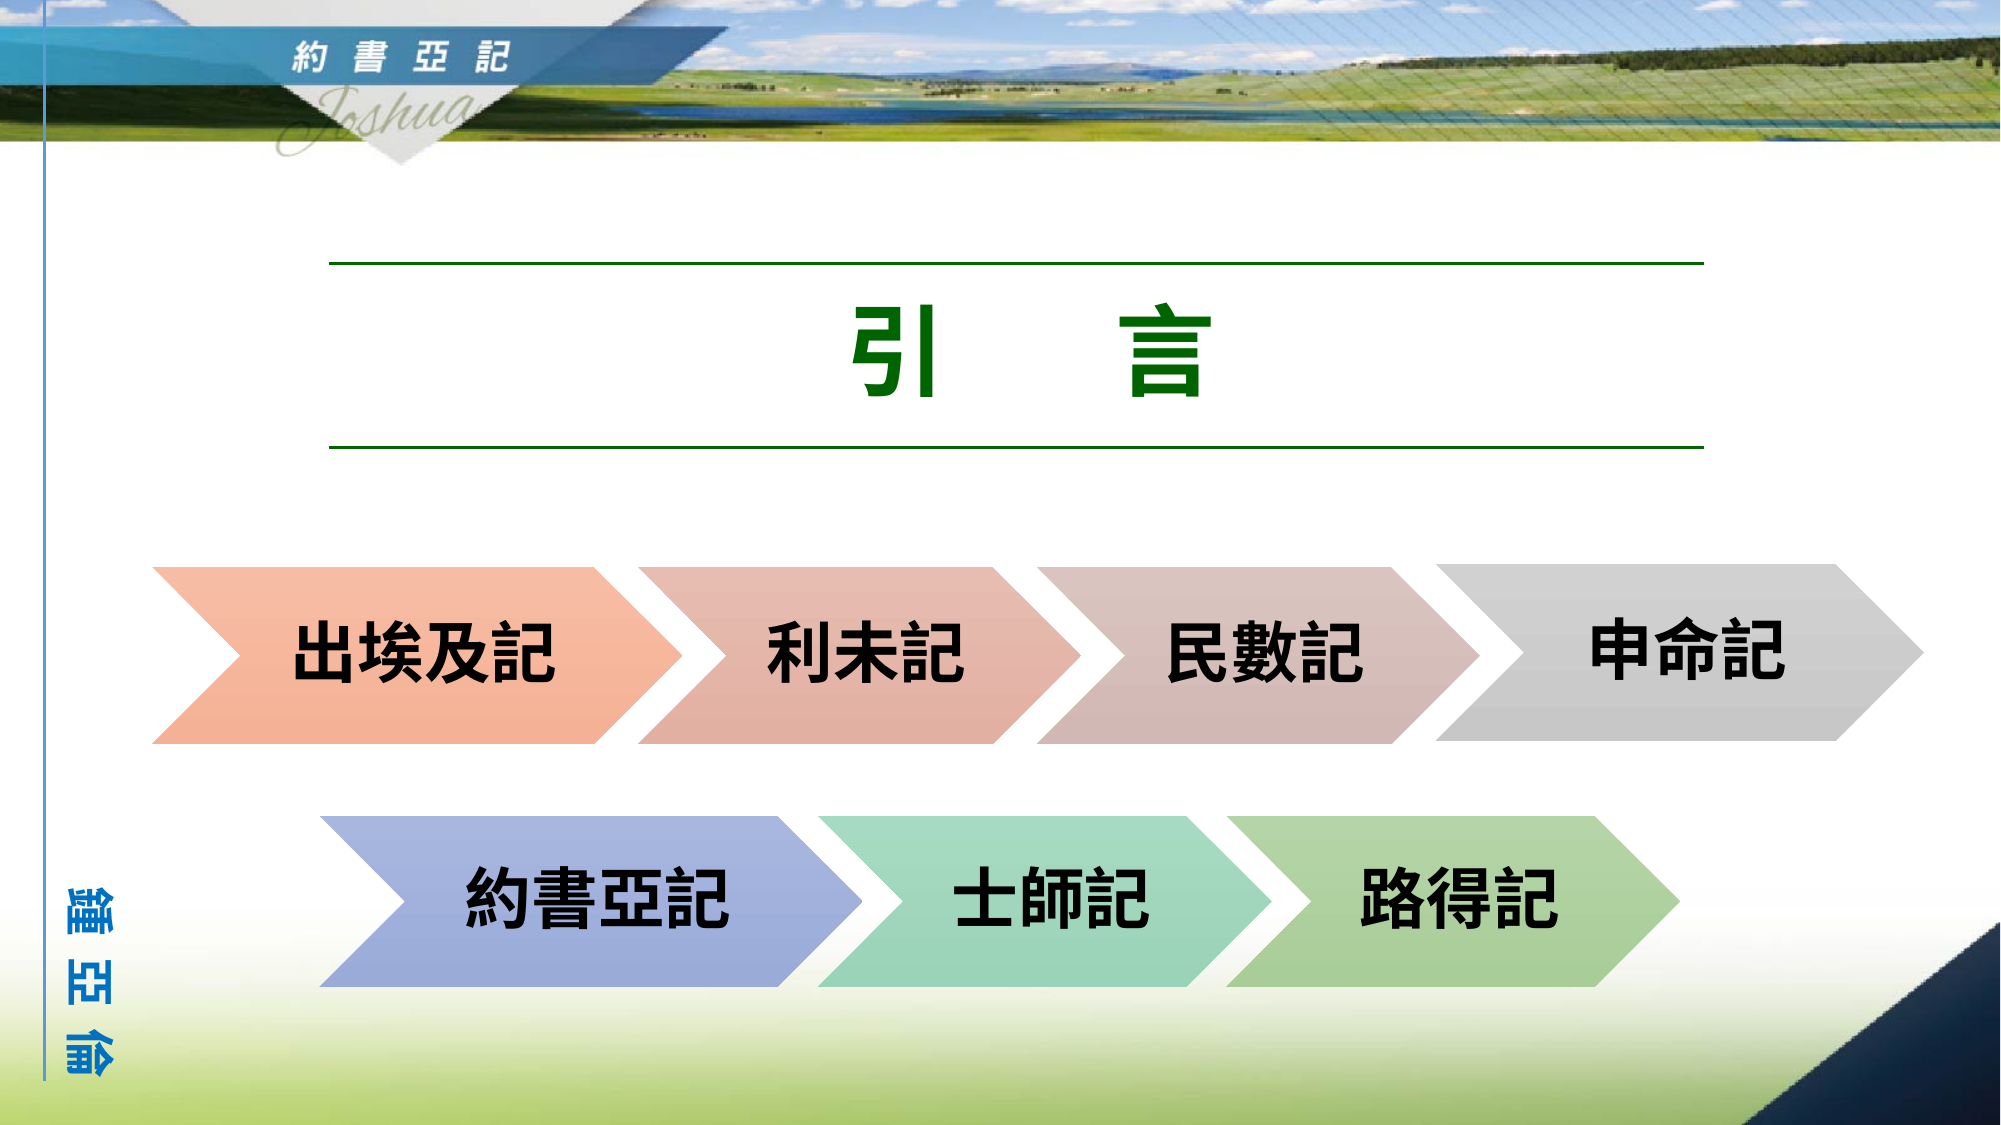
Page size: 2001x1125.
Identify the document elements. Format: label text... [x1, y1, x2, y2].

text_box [152, 540, 1924, 771]
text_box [328, 263, 1705, 448]
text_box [319, 815, 1681, 988]
text_box 鍾亞倫 [38, 871, 130, 1110]
picture [0, 0, 2001, 1125]
